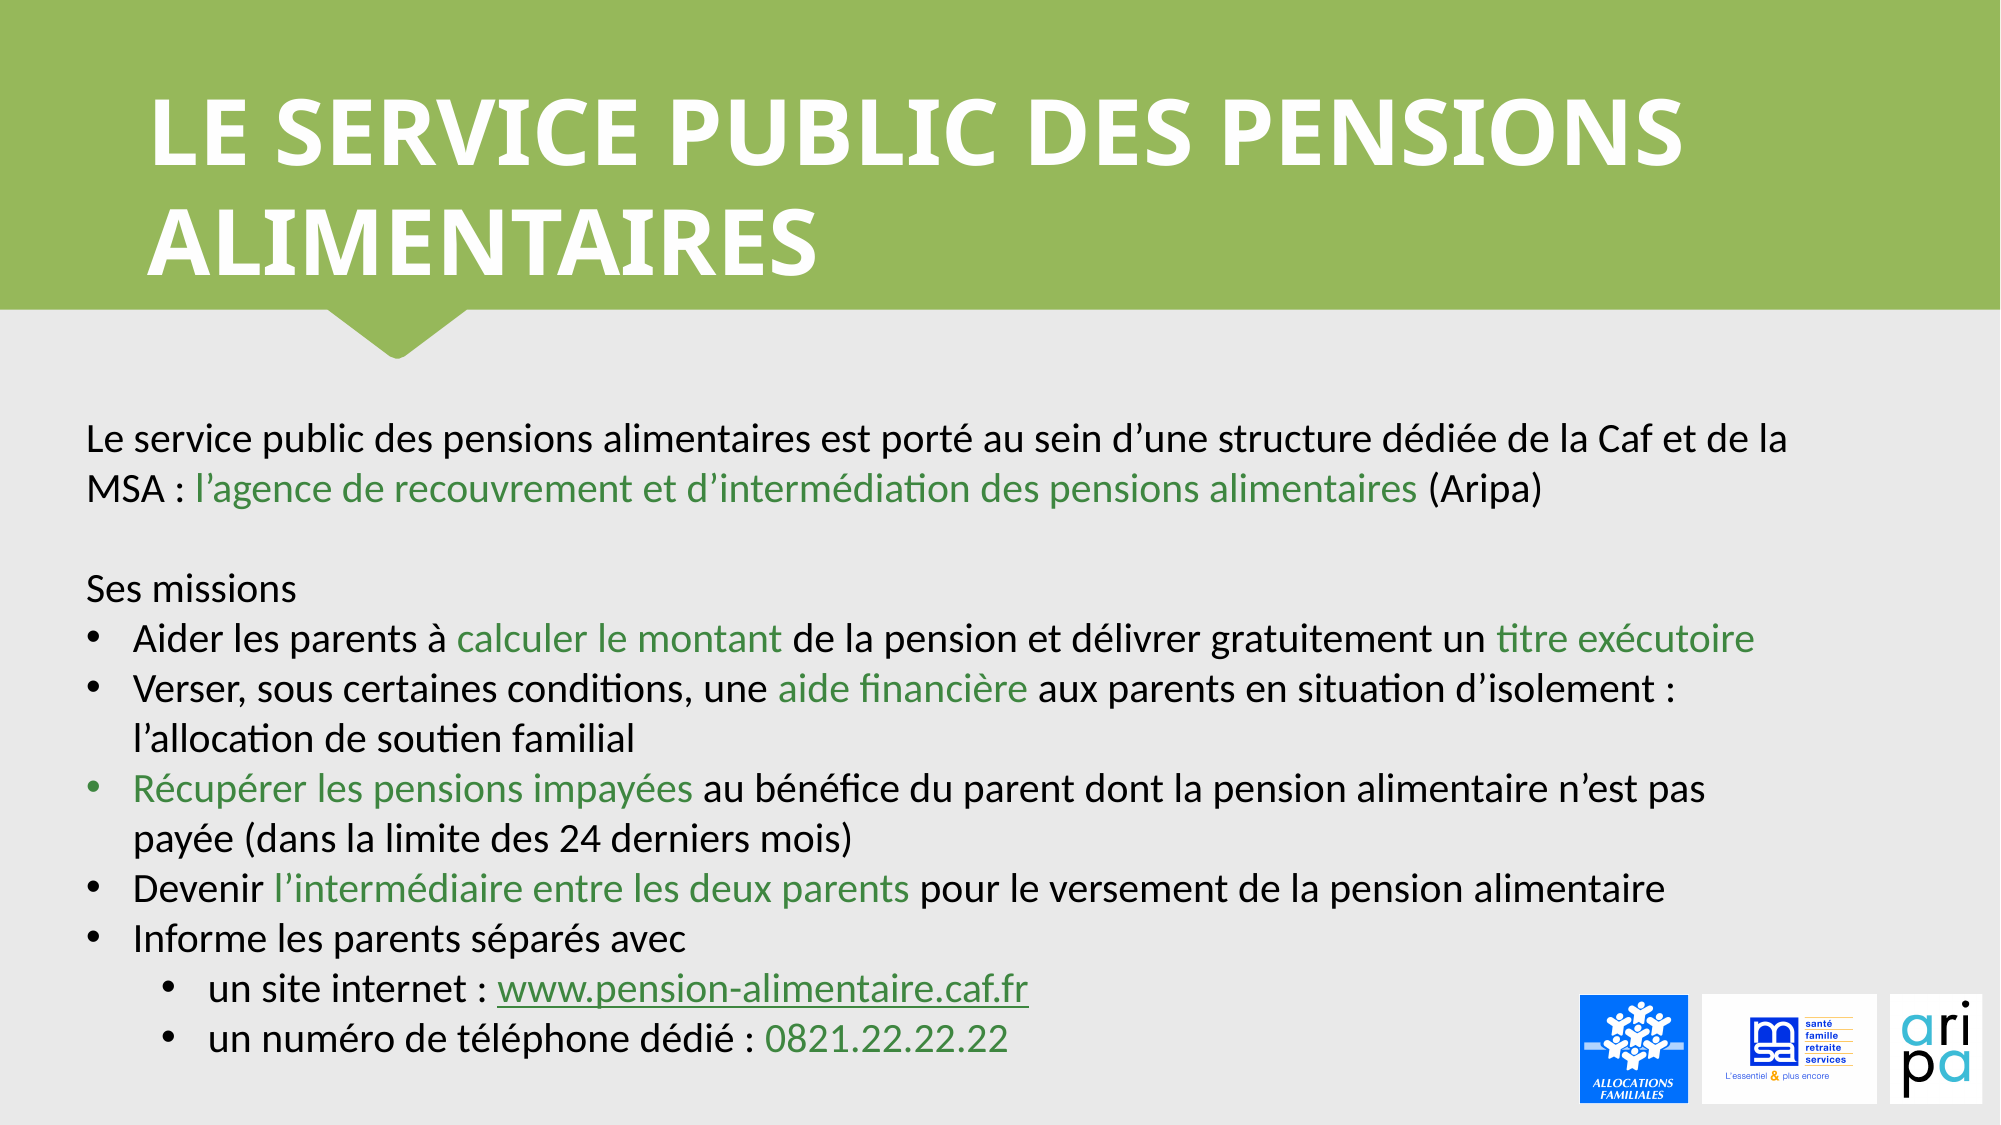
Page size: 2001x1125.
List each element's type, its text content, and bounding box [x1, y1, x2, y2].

title LE SERVICE PUBLIC DES PENSIONS ALIMENTAIRES [132, 104, 1868, 264]
text_box Le service public des pensions alimentaires est porté au sein d’une structure dédiée de la Caf et de la MSA : l’agence de recouvrement et d’intermédiation des pensions alimentaires (Aripa) Ses missions Aider les parents à calculer le montant de la pension et délivrer gratuitement un titre exécutoire Verser, sous certaines conditions, une aide financière aux parents en situation d’isolement : l’allocation de soutien familial Récupérer les pensions impayées au bénéfice du parent dont la pension alimentaire n’est pas payée (dans la limite des 24 derniers mois) Devenir l’intermédiaire entre les deux parents pour le versement de la pension alimentaire Informe les parents séparés avec un site internet : www.pension-alimentaire.caf.fr un numéro de téléphone dédié : 0821.22.22.22 [71, 403, 1829, 1069]
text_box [1579, 993, 1983, 1104]
